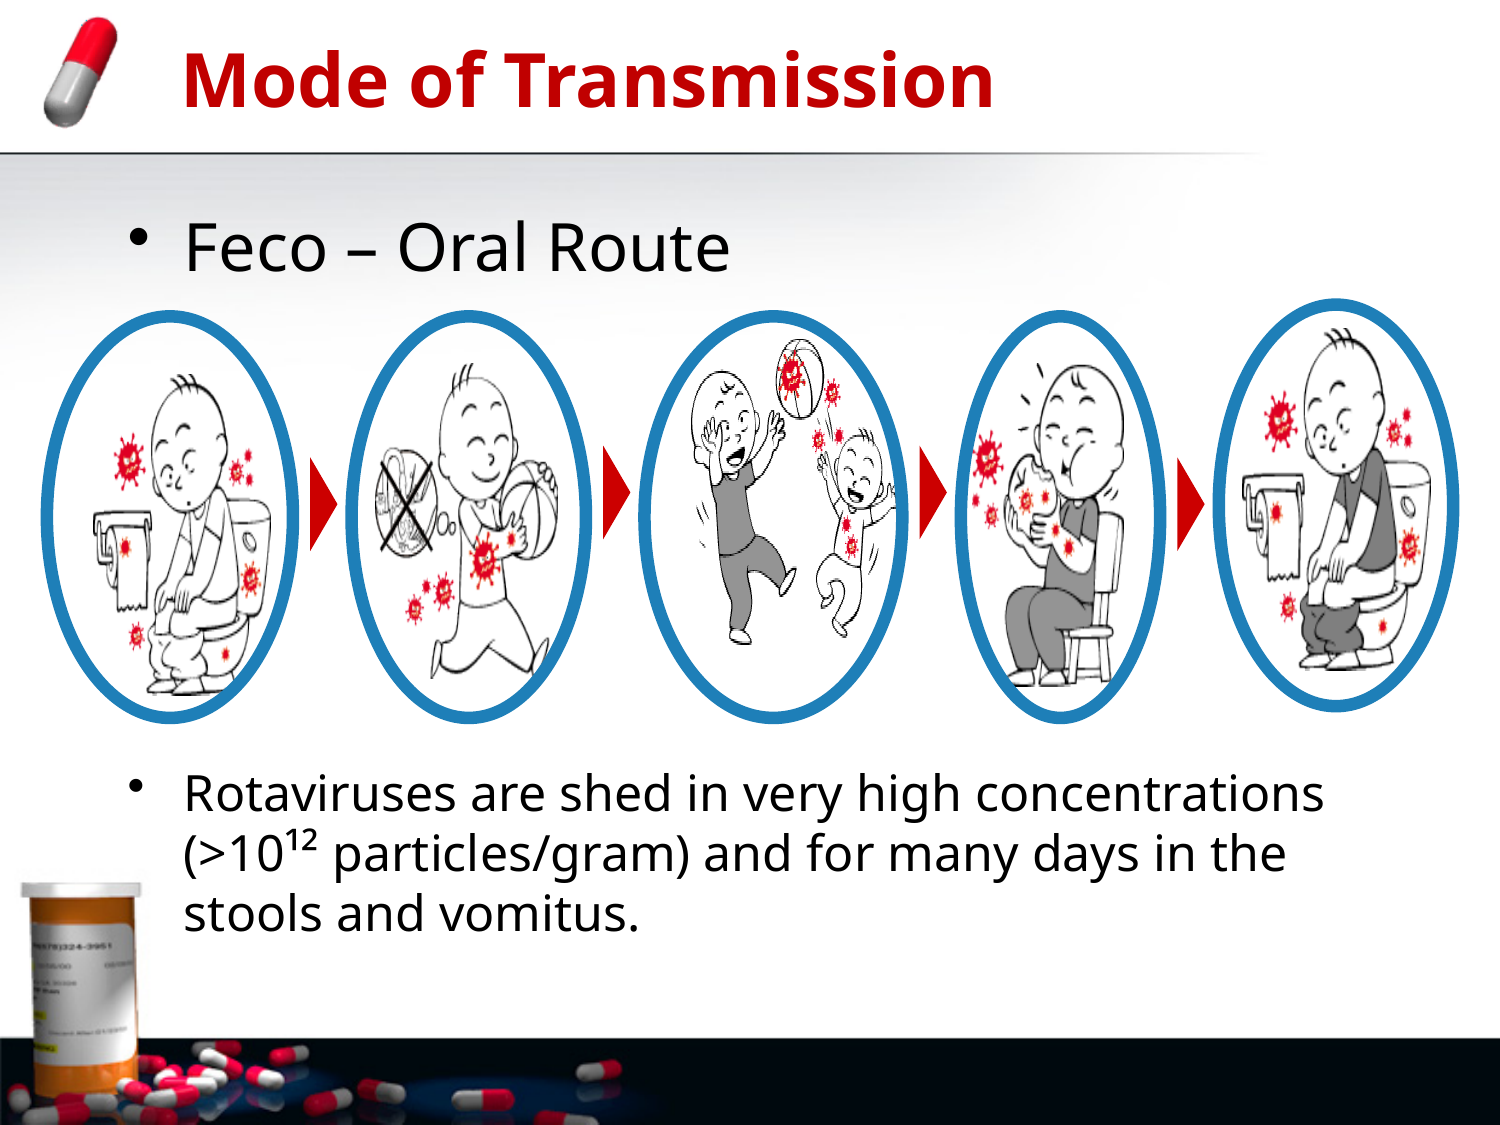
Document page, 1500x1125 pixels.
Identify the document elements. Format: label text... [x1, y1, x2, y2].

list Feco – Oral Route Rotaviruses are shed in very high concentrations (>10¹² particles/gram) and for many days in the stools and vomitus. [112, 196, 1388, 1001]
picture [0, 0, 1500, 1125]
text_box [1218, 400, 1236, 611]
text_box [395, 316, 543, 361]
text_box [562, 395, 586, 639]
text_box [1183, 480, 1198, 528]
text_box [925, 468, 940, 517]
text_box [1129, 371, 1161, 663]
text_box [715, 316, 832, 338]
text_box [274, 410, 293, 625]
text_box [46, 316, 256, 667]
text_box [316, 480, 331, 528]
text_box [609, 468, 624, 517]
text_box [1278, 680, 1394, 707]
text_box [1435, 398, 1454, 613]
text_box [644, 369, 868, 718]
text_box [126, 705, 214, 718]
title Mode of Transmission [165, 0, 1391, 155]
text_box [997, 316, 1124, 362]
text_box [1014, 695, 1107, 718]
text_box [351, 411, 369, 623]
text_box [406, 687, 532, 718]
text_box [960, 447, 967, 587]
text_box [1283, 304, 1389, 326]
